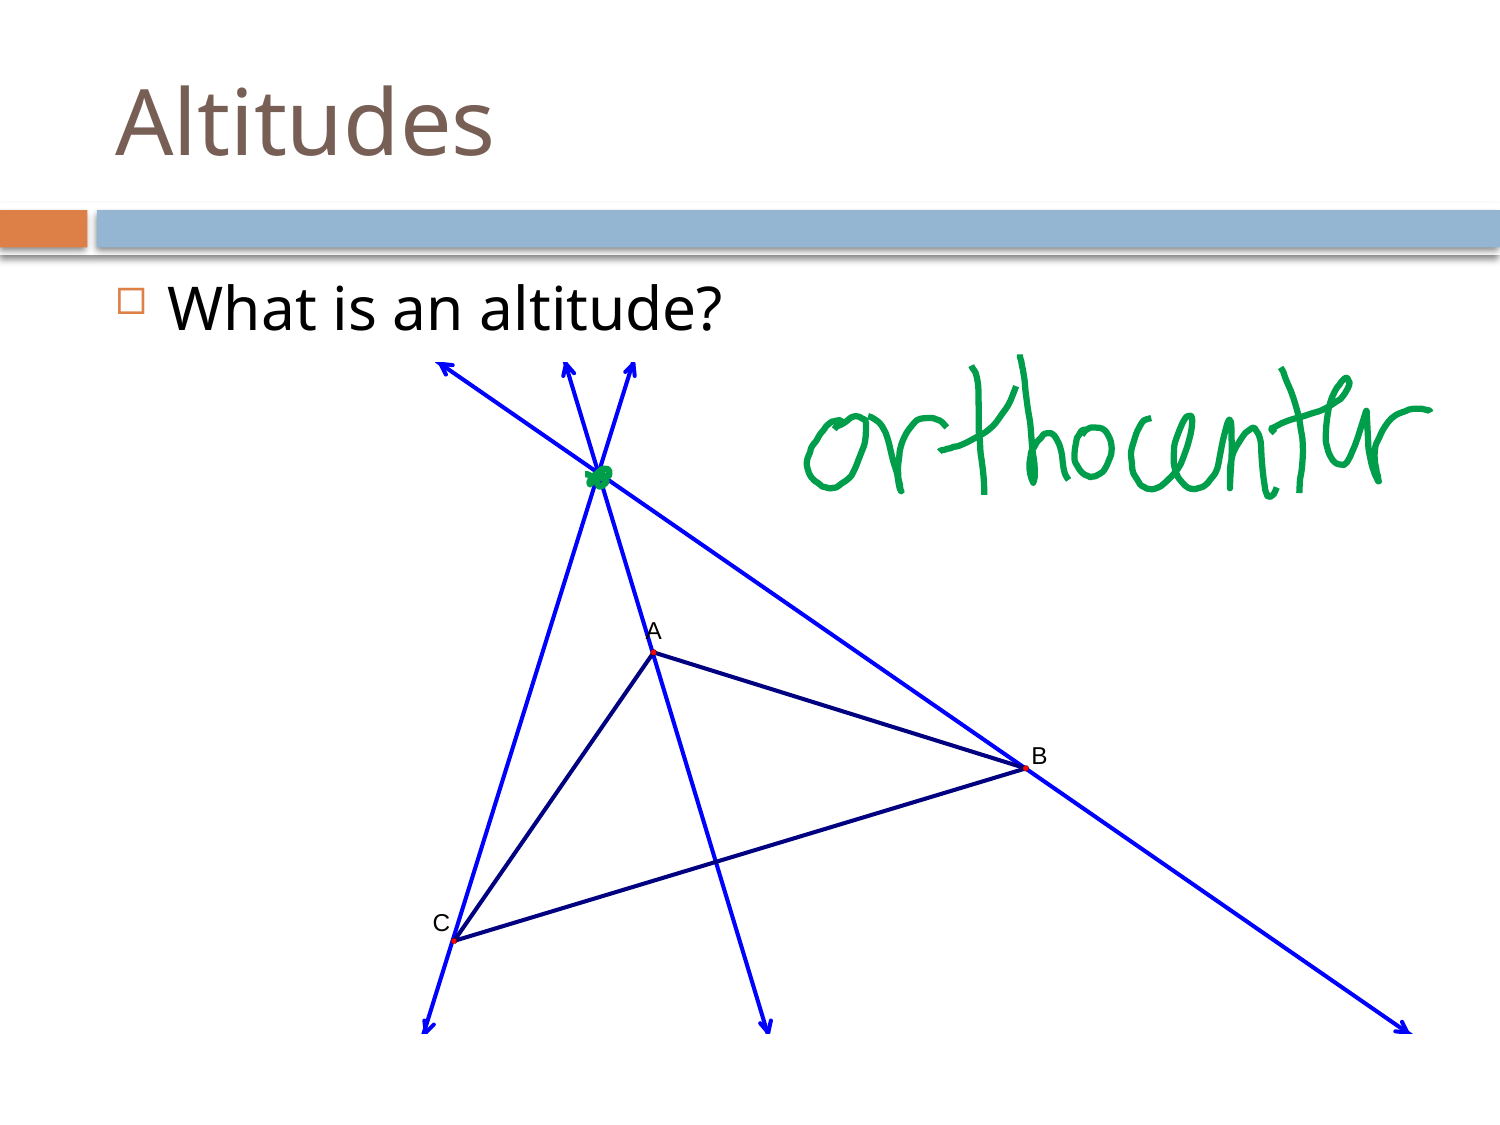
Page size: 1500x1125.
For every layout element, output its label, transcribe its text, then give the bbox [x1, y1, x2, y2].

list What is an altitude? [100, 262, 1438, 1000]
title Altitudes [100, 37, 1438, 200]
picture [124, 362, 1426, 1035]
